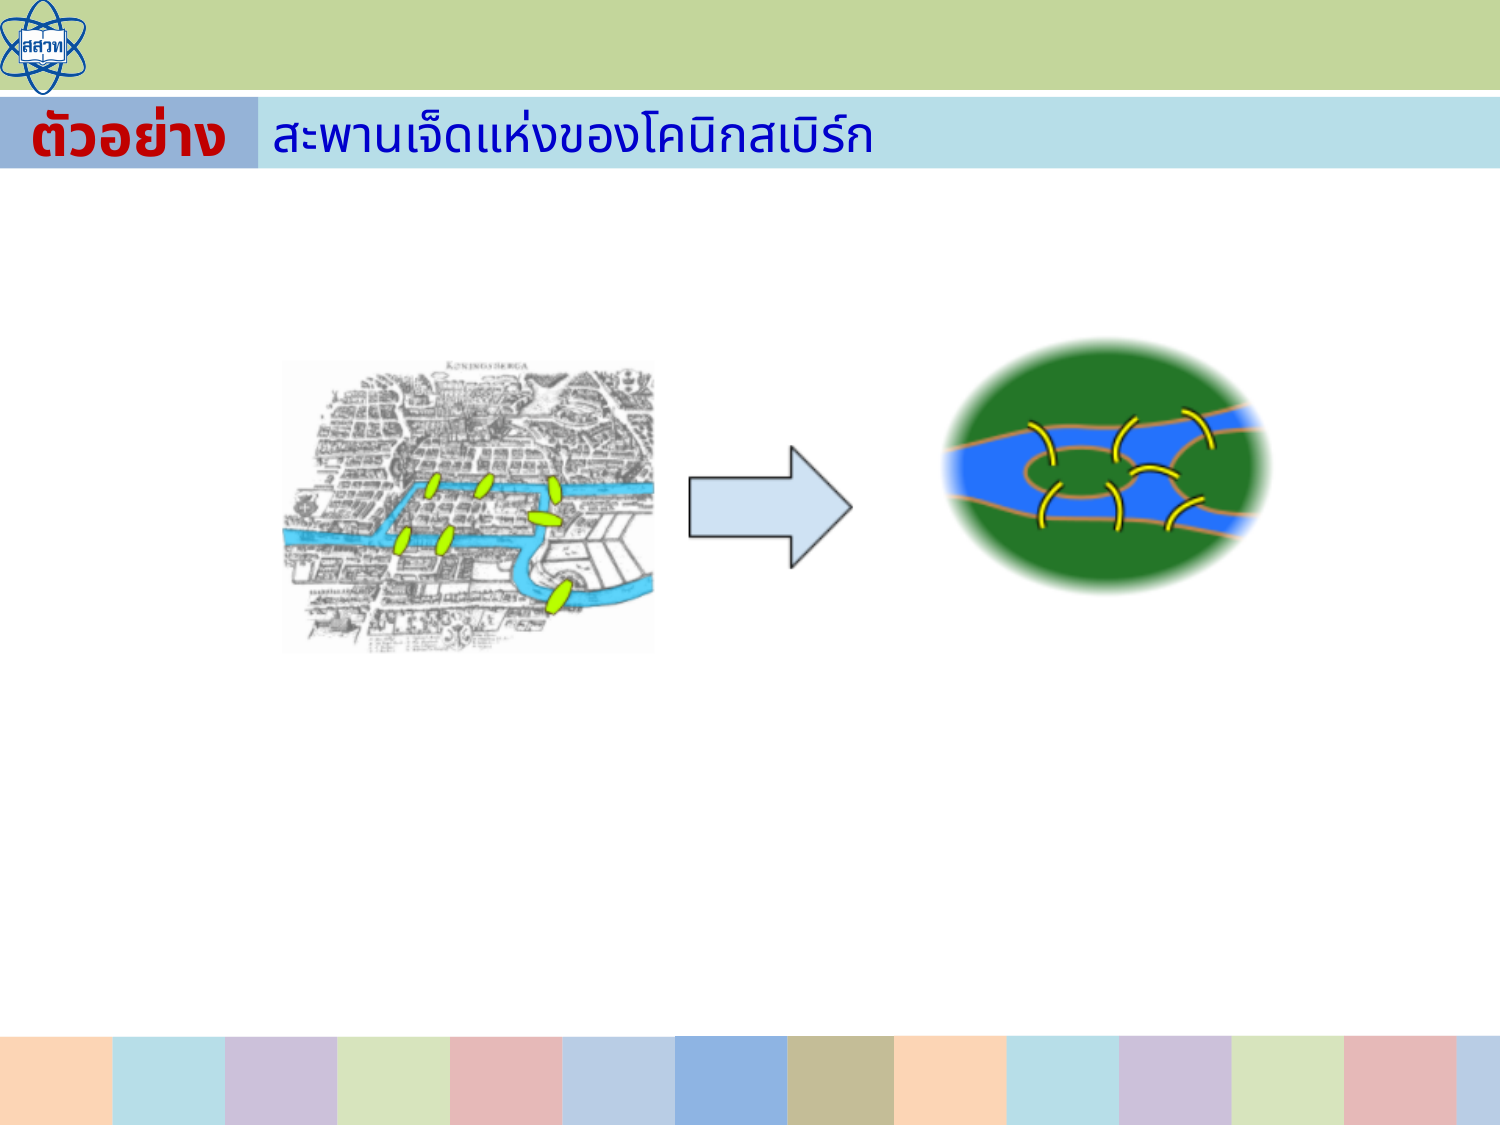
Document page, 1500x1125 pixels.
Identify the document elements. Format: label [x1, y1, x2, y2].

picture [0, 0, 86, 95]
text_box [0, 96, 1500, 169]
picture [206, 313, 1362, 707]
